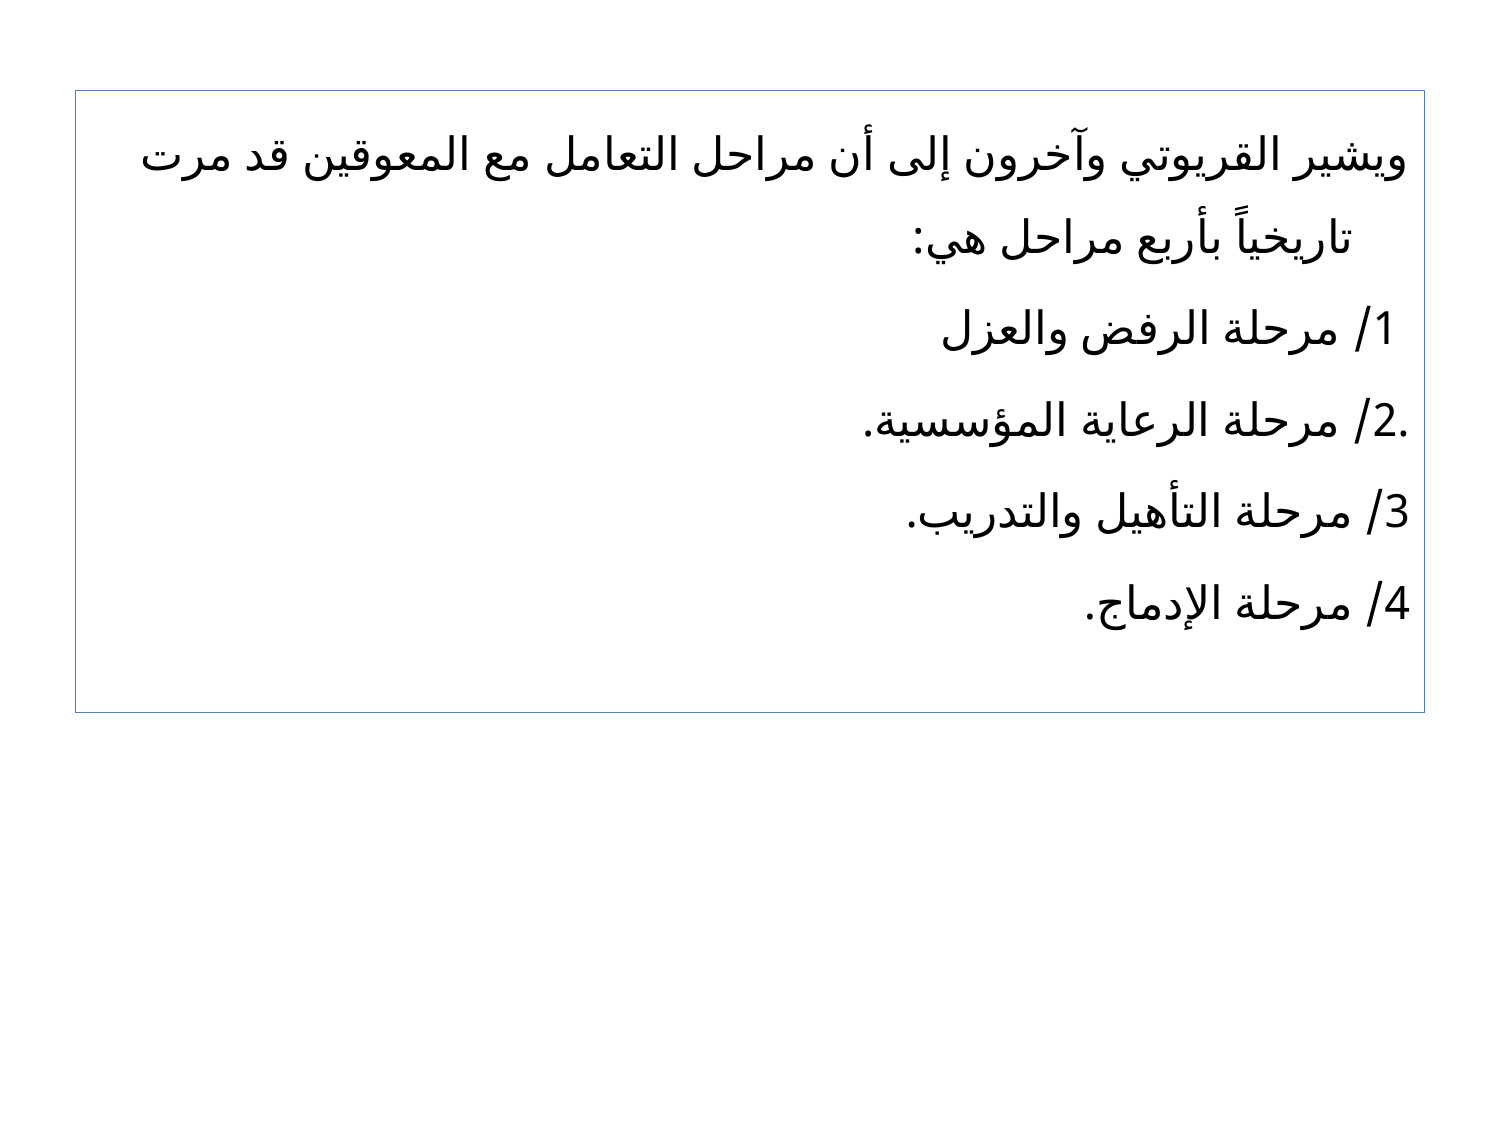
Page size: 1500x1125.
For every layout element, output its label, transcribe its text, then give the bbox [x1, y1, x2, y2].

list ويشير القريوتي وآخرون إلى أن مراحل التعامل مع المعوقين قد مرت تاريخياً بأربع مراحل هي: 1/ مرحلة الرفض والعزل .2/ مرحلة الرعاية المؤسسية. 3/ مرحلة التأهيل والتدريب. 4/ مرحلة الإدماج. [75, 90, 1425, 713]
